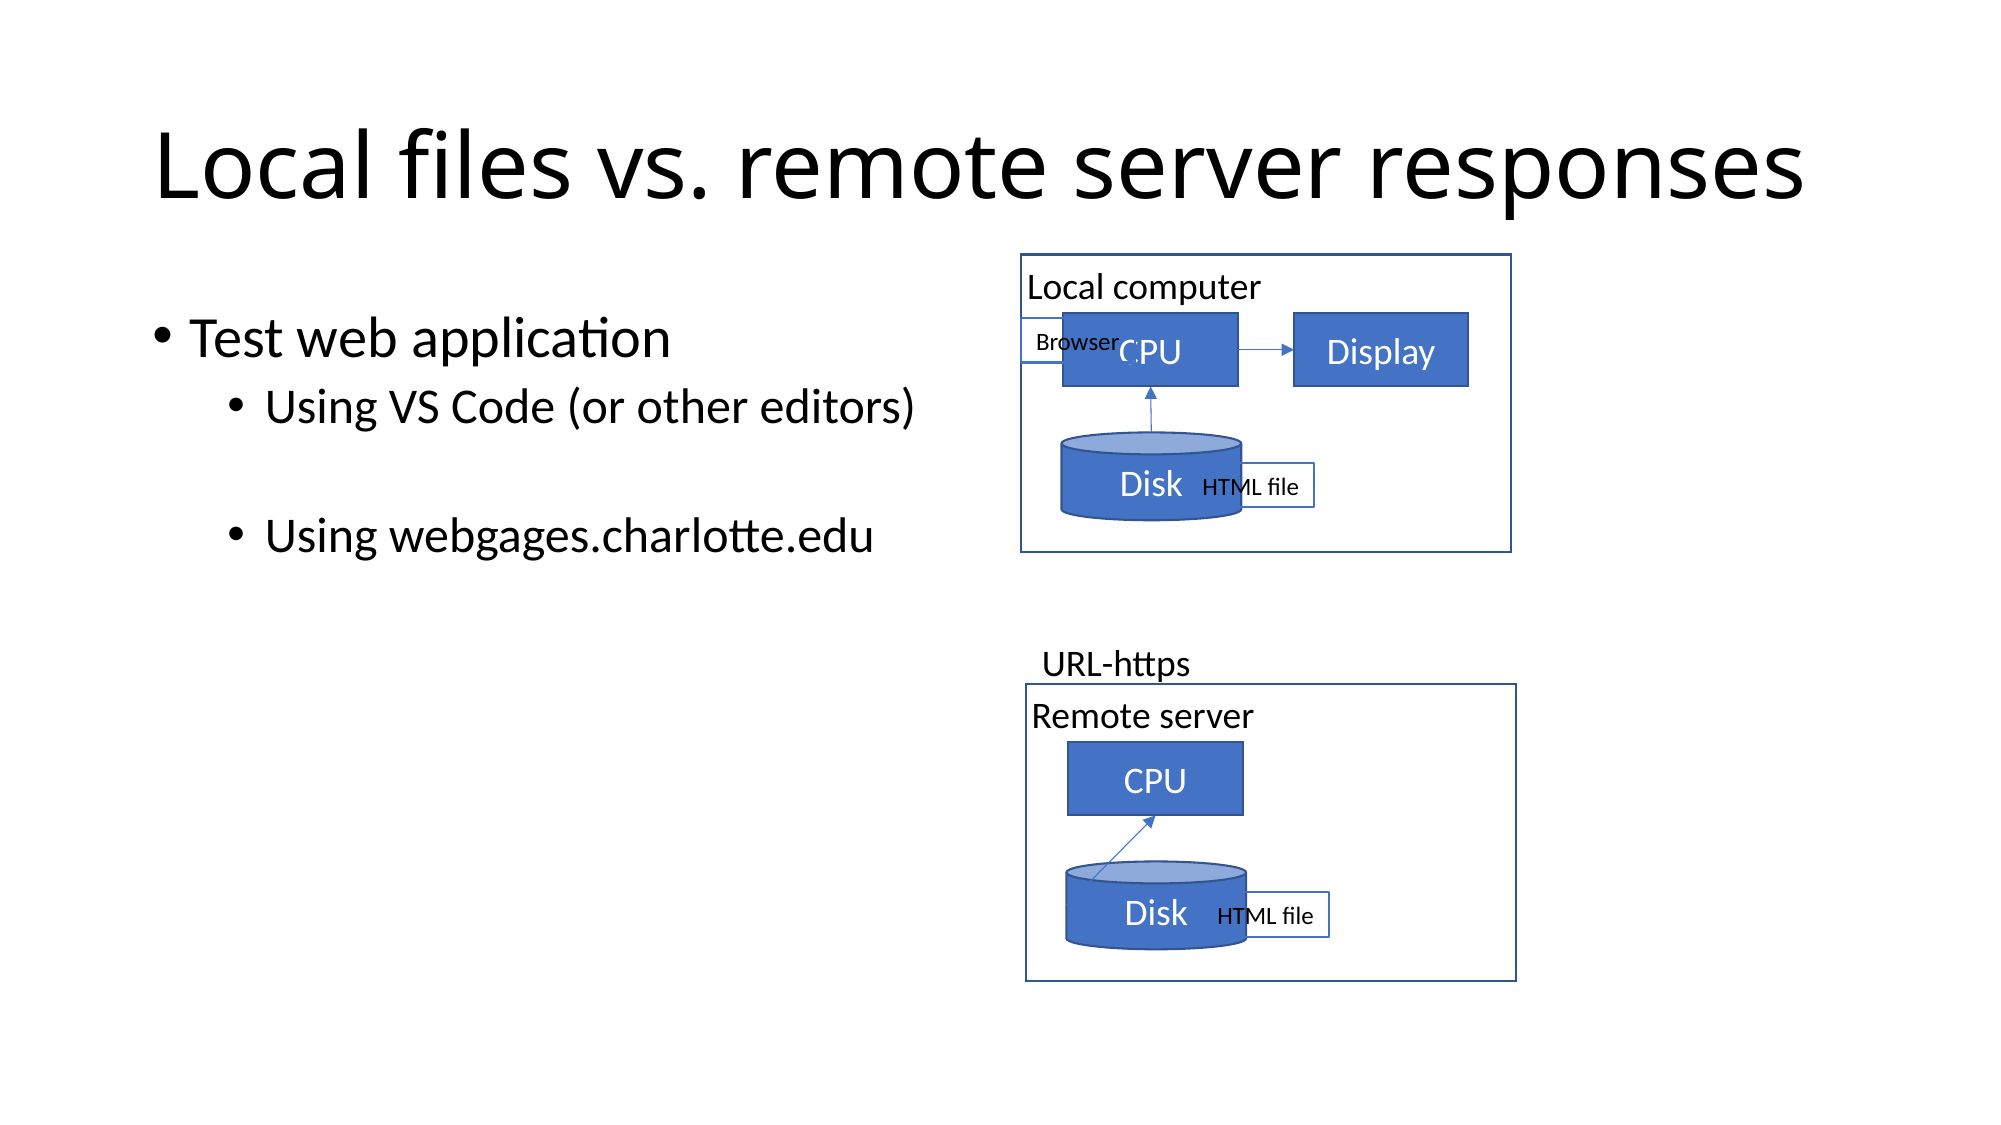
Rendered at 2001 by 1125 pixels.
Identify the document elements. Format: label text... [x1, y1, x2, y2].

list Test web application Using VS Code (or other editors) Using webgages.charlotte.edu [137, 299, 1863, 1014]
text_box URL-https [1027, 631, 1206, 683]
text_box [1010, 254, 1512, 552]
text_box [1015, 683, 1517, 981]
title Local files vs. remote server responses [137, 59, 1863, 278]
